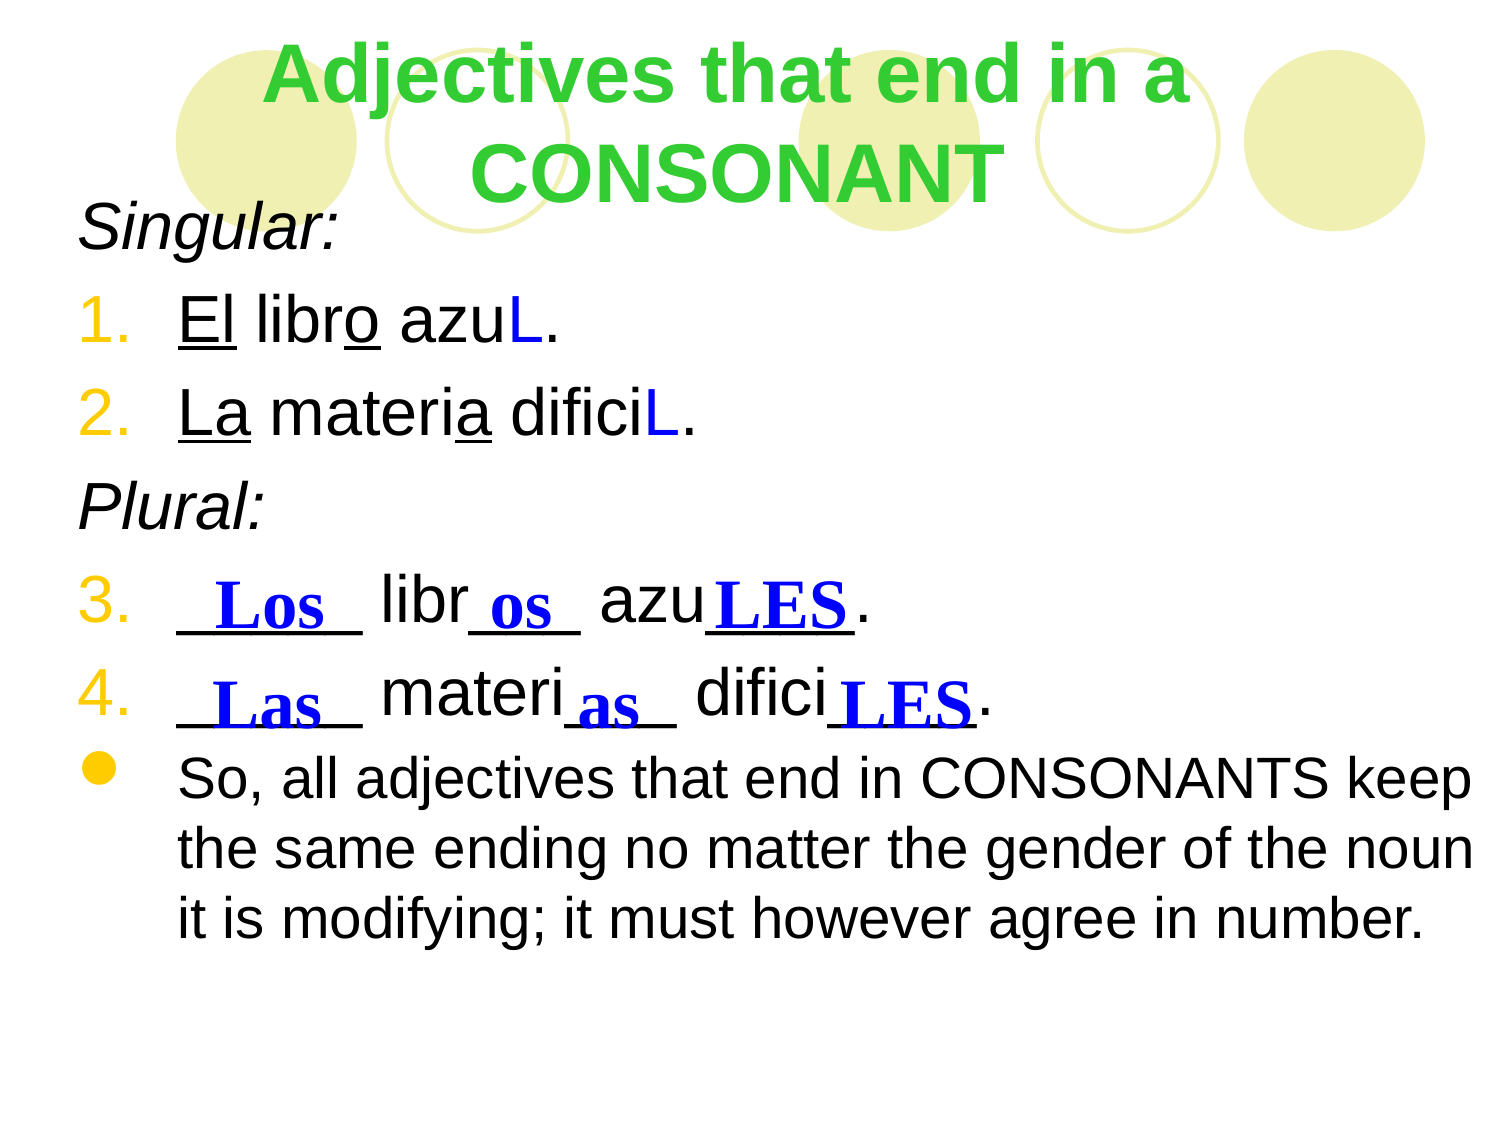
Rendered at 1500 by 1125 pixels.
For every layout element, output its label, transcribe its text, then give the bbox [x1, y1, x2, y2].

text_box Los [199, 549, 474, 649]
text_box os [474, 549, 699, 650]
text_box Las [197, 649, 488, 750]
text_box LES [699, 549, 990, 649]
text_box LES [824, 649, 1115, 750]
title Adjectives that end in a CONSONANT [24, 37, 1450, 200]
list Singular: El libro azuL. La materia dificiL. Plural: _____ libr___ azu____. _____ materi___ difici____. So, all adjectives that end in CONSONANTS keep the same ending no matter the gender of the noun it is modifying; it must however agree in number. [62, 174, 1500, 988]
text_box as [562, 649, 824, 750]
